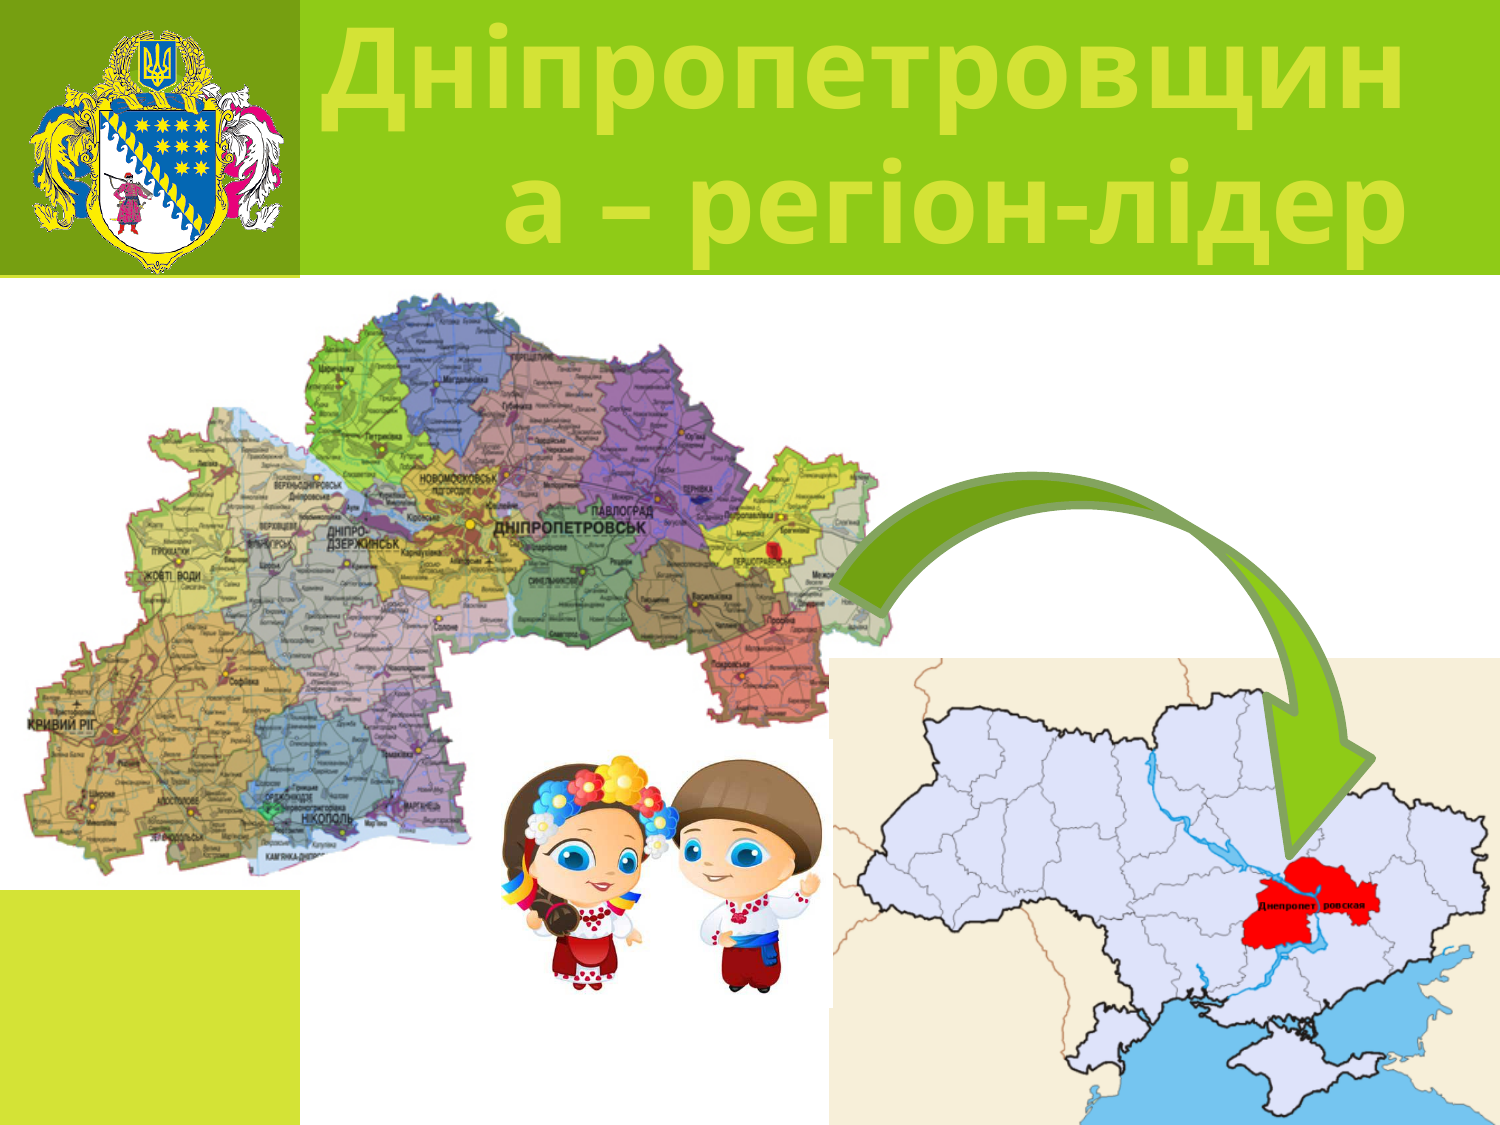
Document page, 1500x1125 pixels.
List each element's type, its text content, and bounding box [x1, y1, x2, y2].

picture [0, 278, 904, 1008]
title Дніпропетровщина – регіон-лідер [294, 37, 1425, 225]
picture [29, 30, 284, 275]
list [829, 658, 1500, 1125]
text_box [922, 471, 1324, 652]
